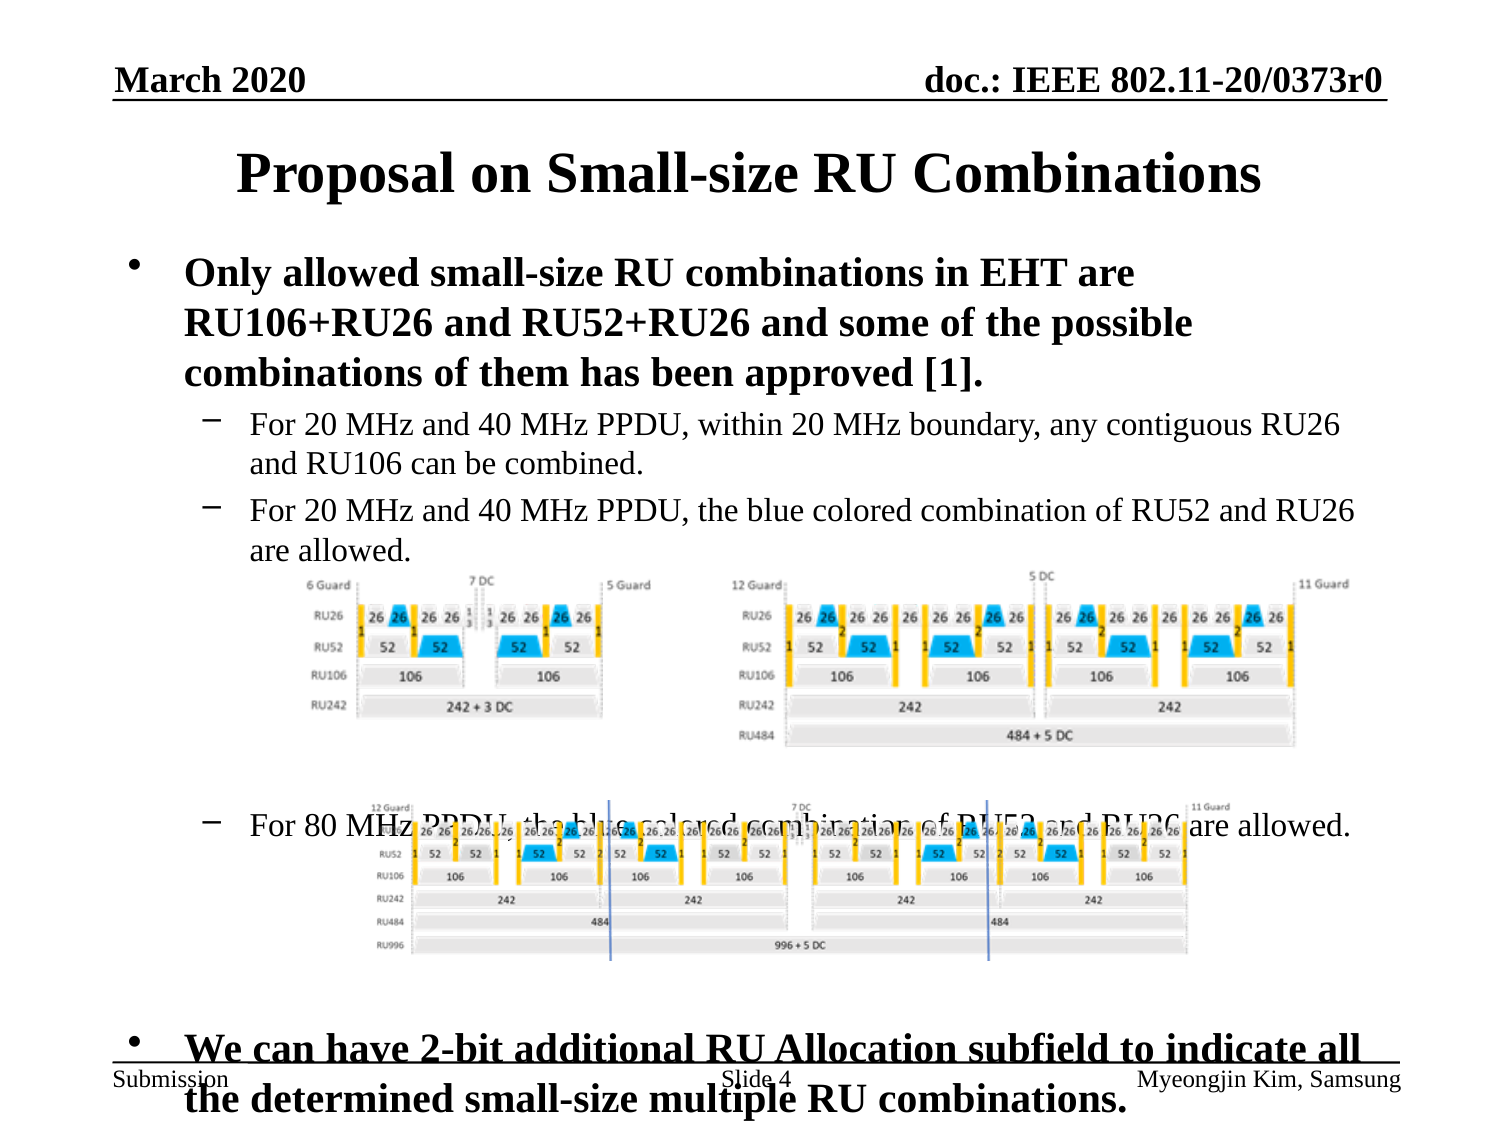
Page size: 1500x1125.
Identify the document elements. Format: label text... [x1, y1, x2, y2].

picture [349, 799, 1238, 961]
list Only allowed small-size RU combinations in EHT are RU106+RU26 and RU52+RU26 and some of the possible combinations of them has been approved [1]. For 20 MHz and 40 MHz PPDU, within 20 MHz boundary, any contiguous RU26 and RU106 can be combined. For 20 MHz and 40 MHz PPDU, the blue colored combination of RU52 and RU26 are allowed. For 80 MHz PPDU, the blue colored combination of RU52 and RU26 are allowed. We can have 2-bit additional RU Allocation subfield to indicate all the determined small-size multiple RU combinations. [112, 237, 1388, 1001]
footer Myeongjin Kim, Samsung [1130, 1061, 1402, 1093]
picture [249, 568, 1413, 749]
slide_number Slide 4 [712, 1061, 800, 1093]
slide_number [114, 54, 309, 101]
title Proposal on Small-size RU Combinations [112, 112, 1388, 226]
